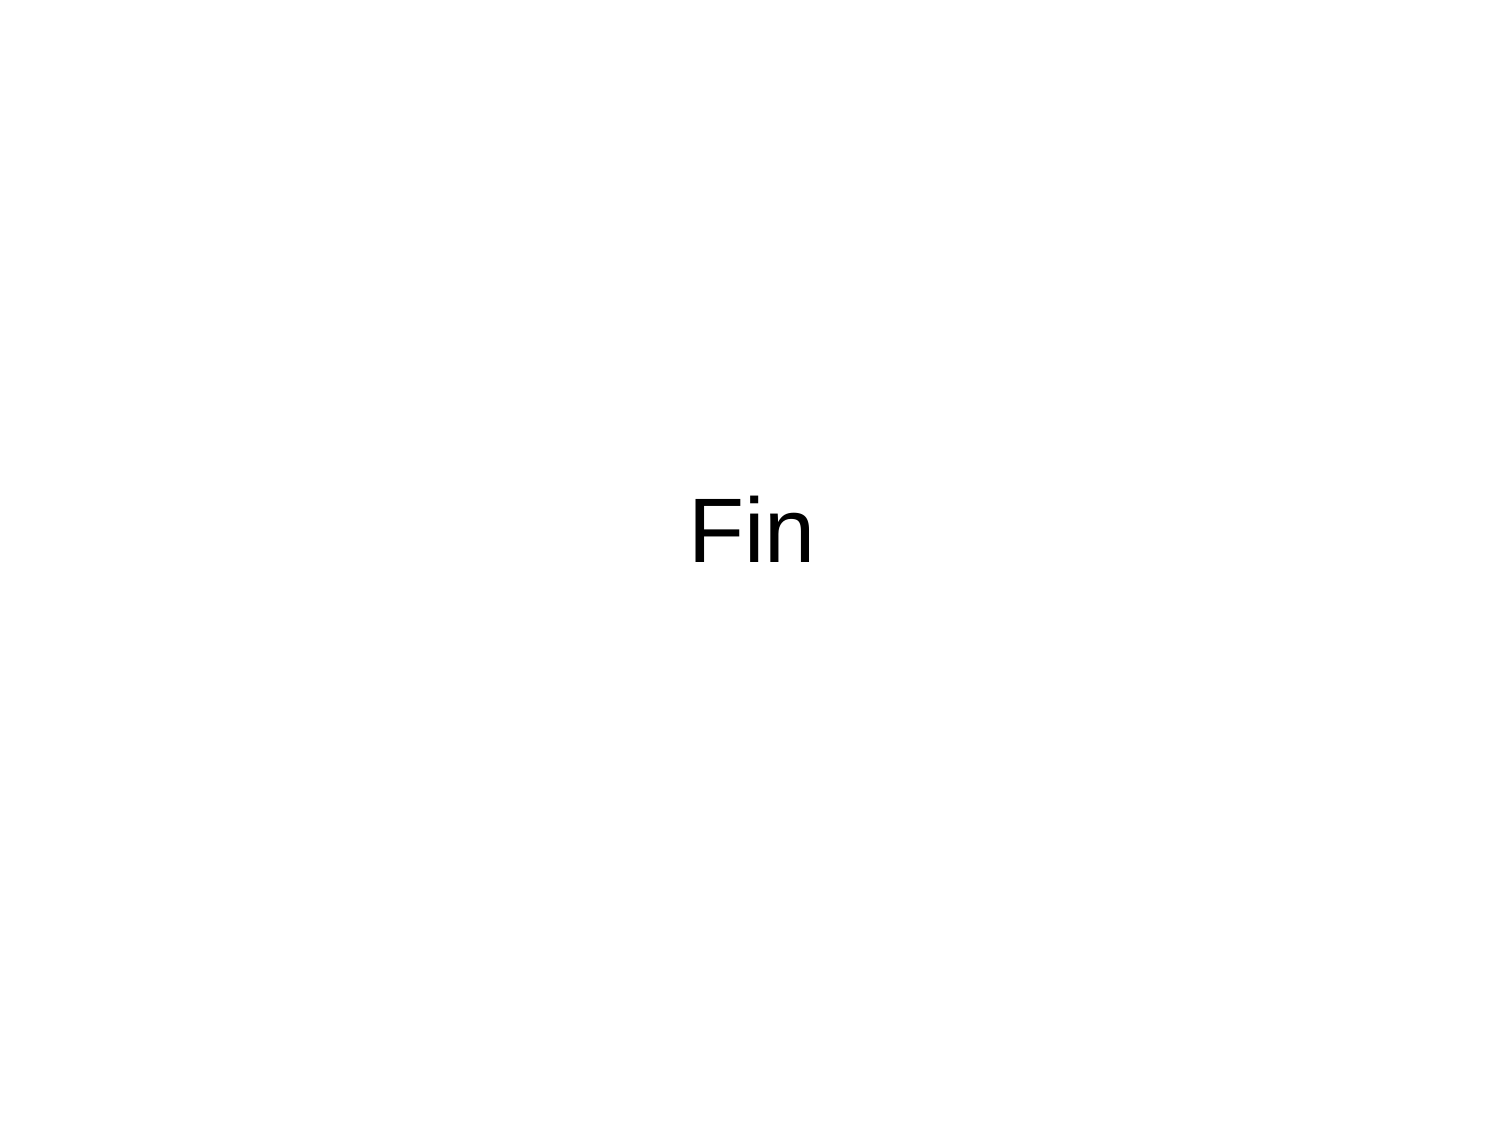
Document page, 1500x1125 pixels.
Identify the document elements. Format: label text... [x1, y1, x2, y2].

title Fin [76, 432, 1428, 621]
